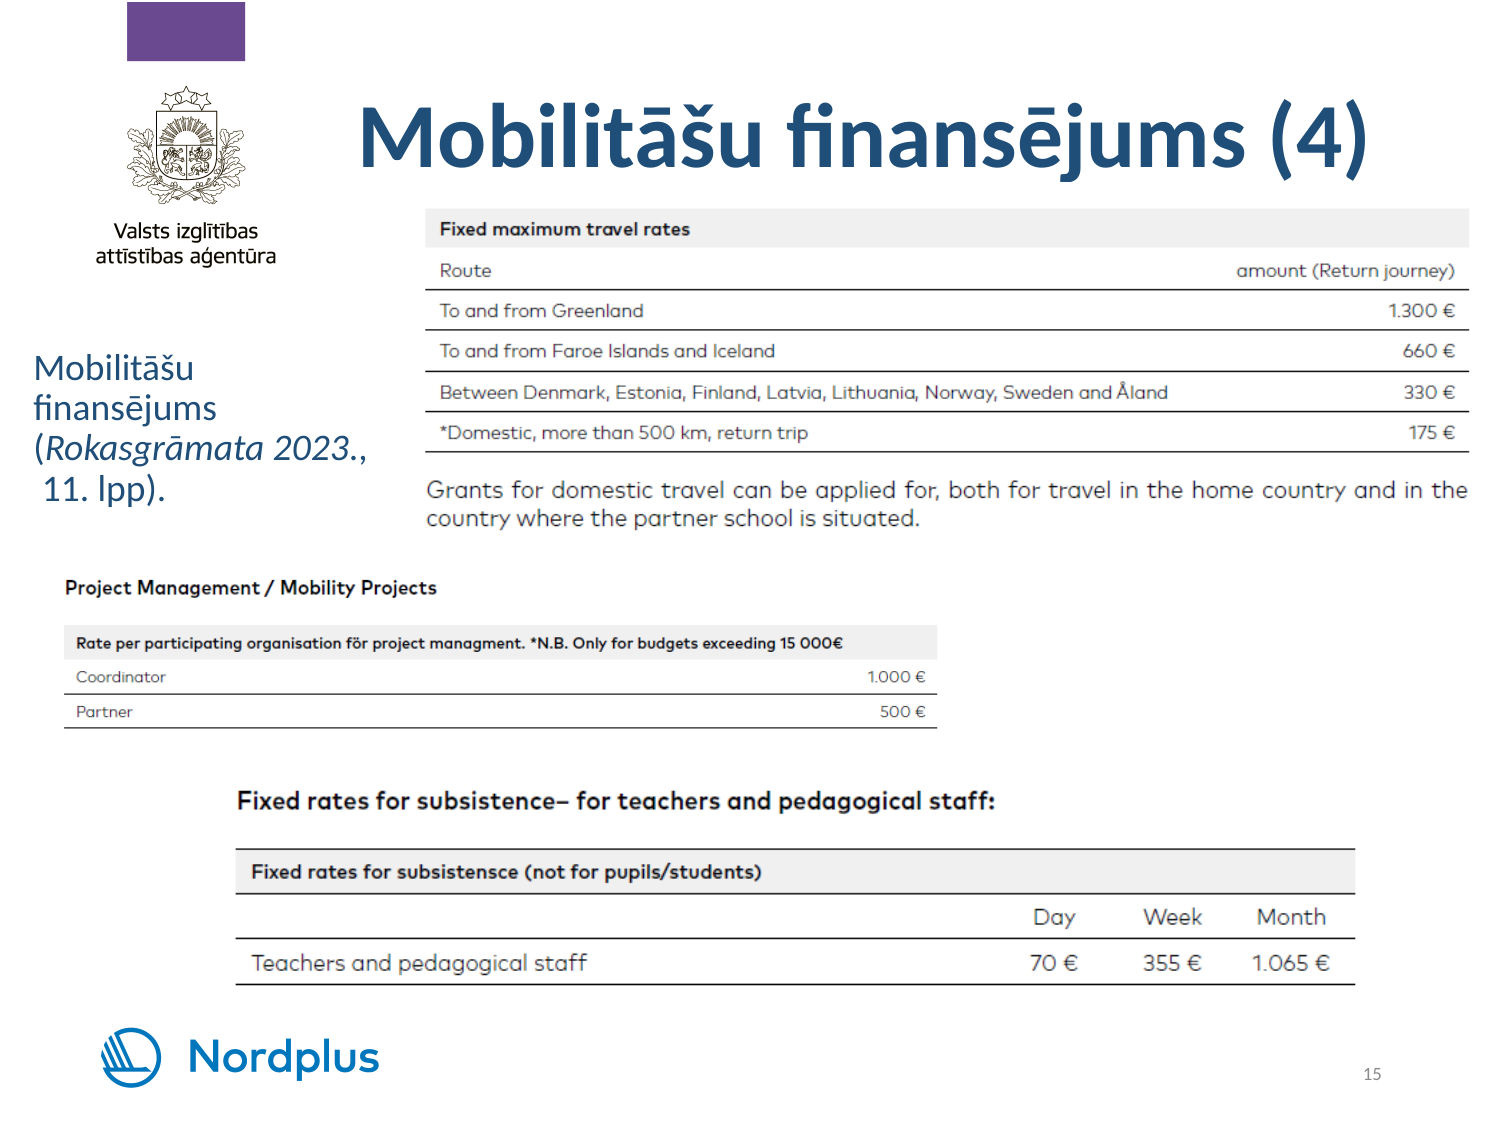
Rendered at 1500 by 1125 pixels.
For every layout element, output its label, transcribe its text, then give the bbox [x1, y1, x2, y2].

title Mobilitāšu finansējums (4) [333, 59, 1397, 215]
picture [0, 0, 1500, 1125]
text_box Mobilitāšu finansējums (Rokasgrāmata 2023., 11. lpp). [18, 340, 385, 517]
slide_number 15 [1059, 1042, 1397, 1103]
